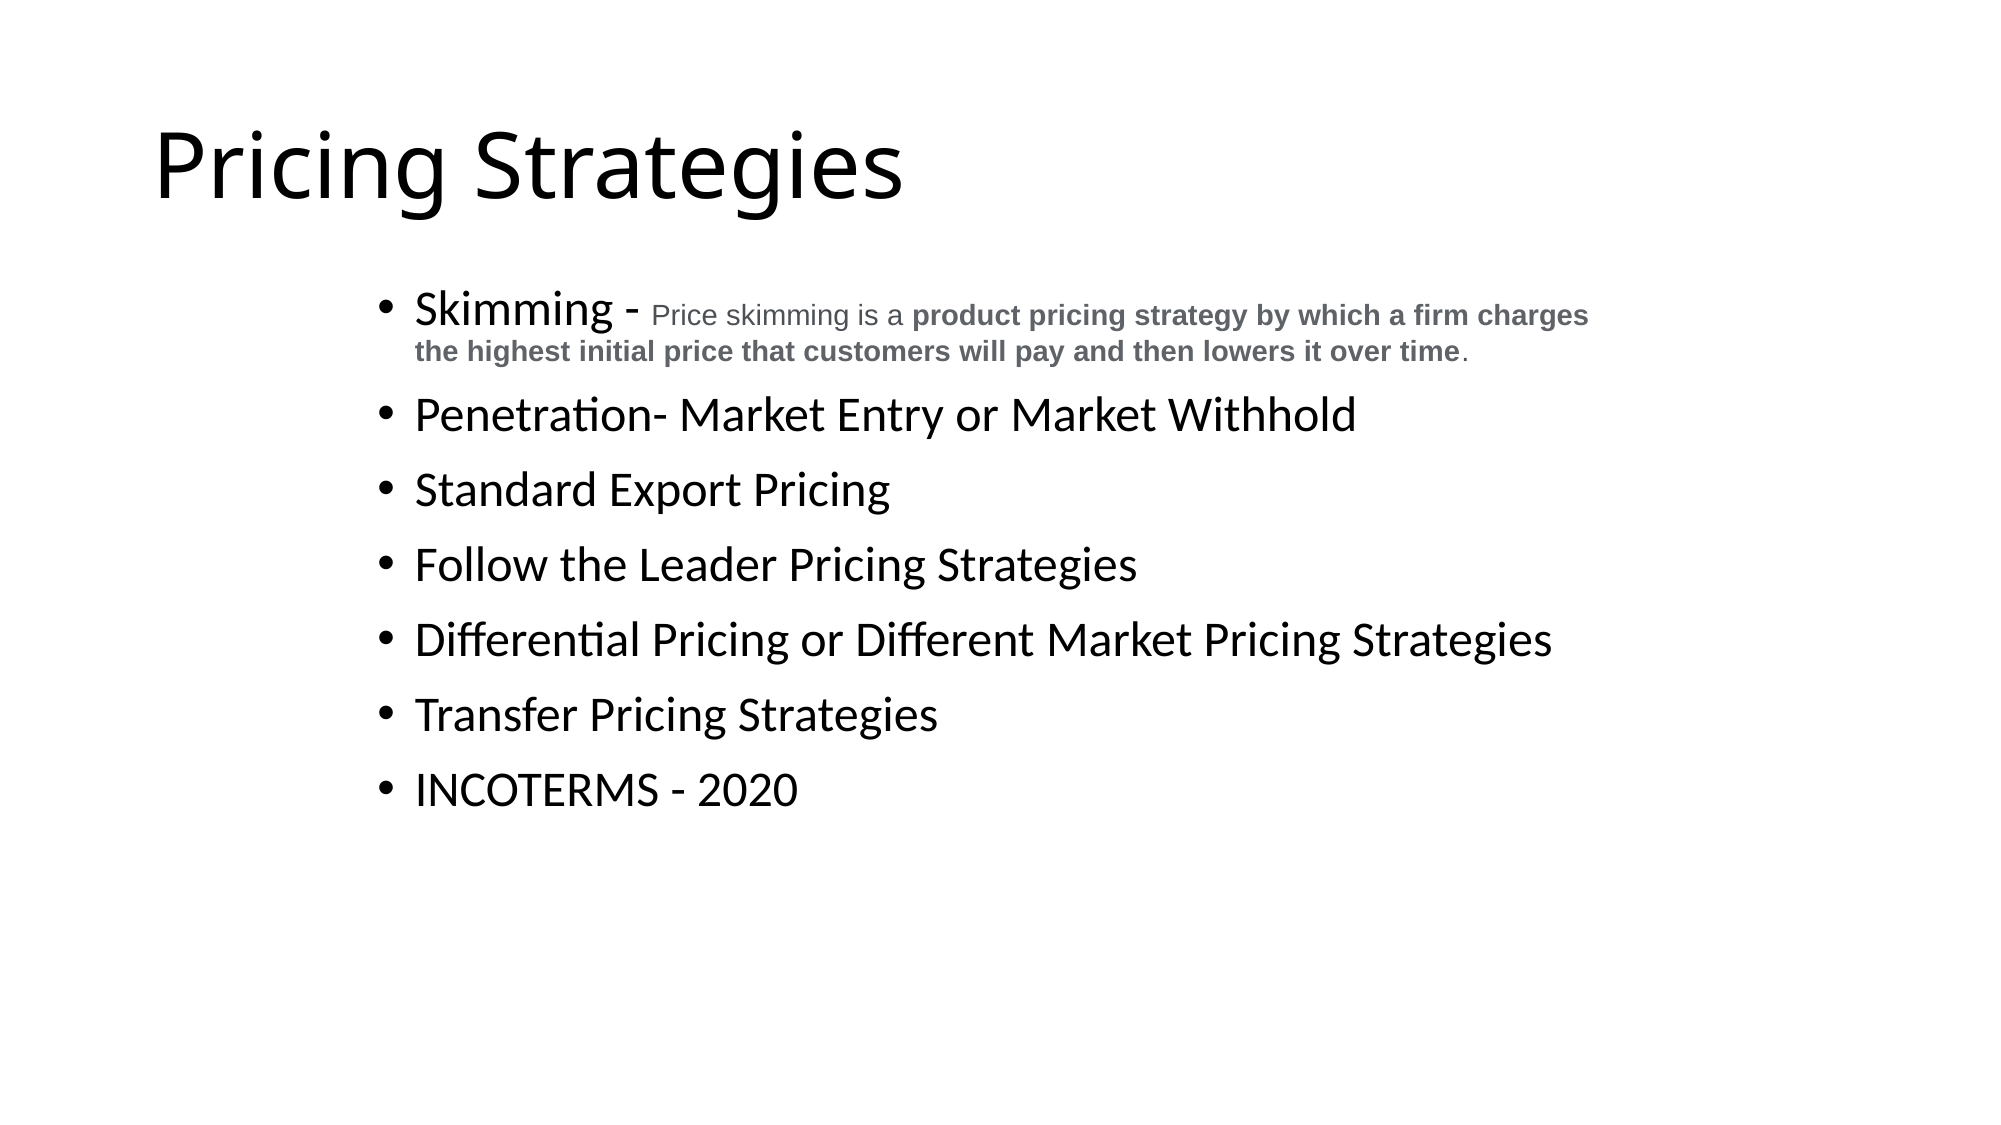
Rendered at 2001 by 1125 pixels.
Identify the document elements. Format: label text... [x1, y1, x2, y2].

title Pricing Strategies [137, 59, 1863, 278]
list Skimming - Price skimming is a product pricing strategy by which a firm charges the highest initial price that customers will pay and then lowers it over time. Penetration- Market Entry or Market Withhold Standard Export Pricing Follow the Leader Pricing Strategies Differential Pricing or Different Market Pricing Strategies Transfer Pricing Strategies INCOTERMS - 2020 [362, 275, 1638, 1000]
